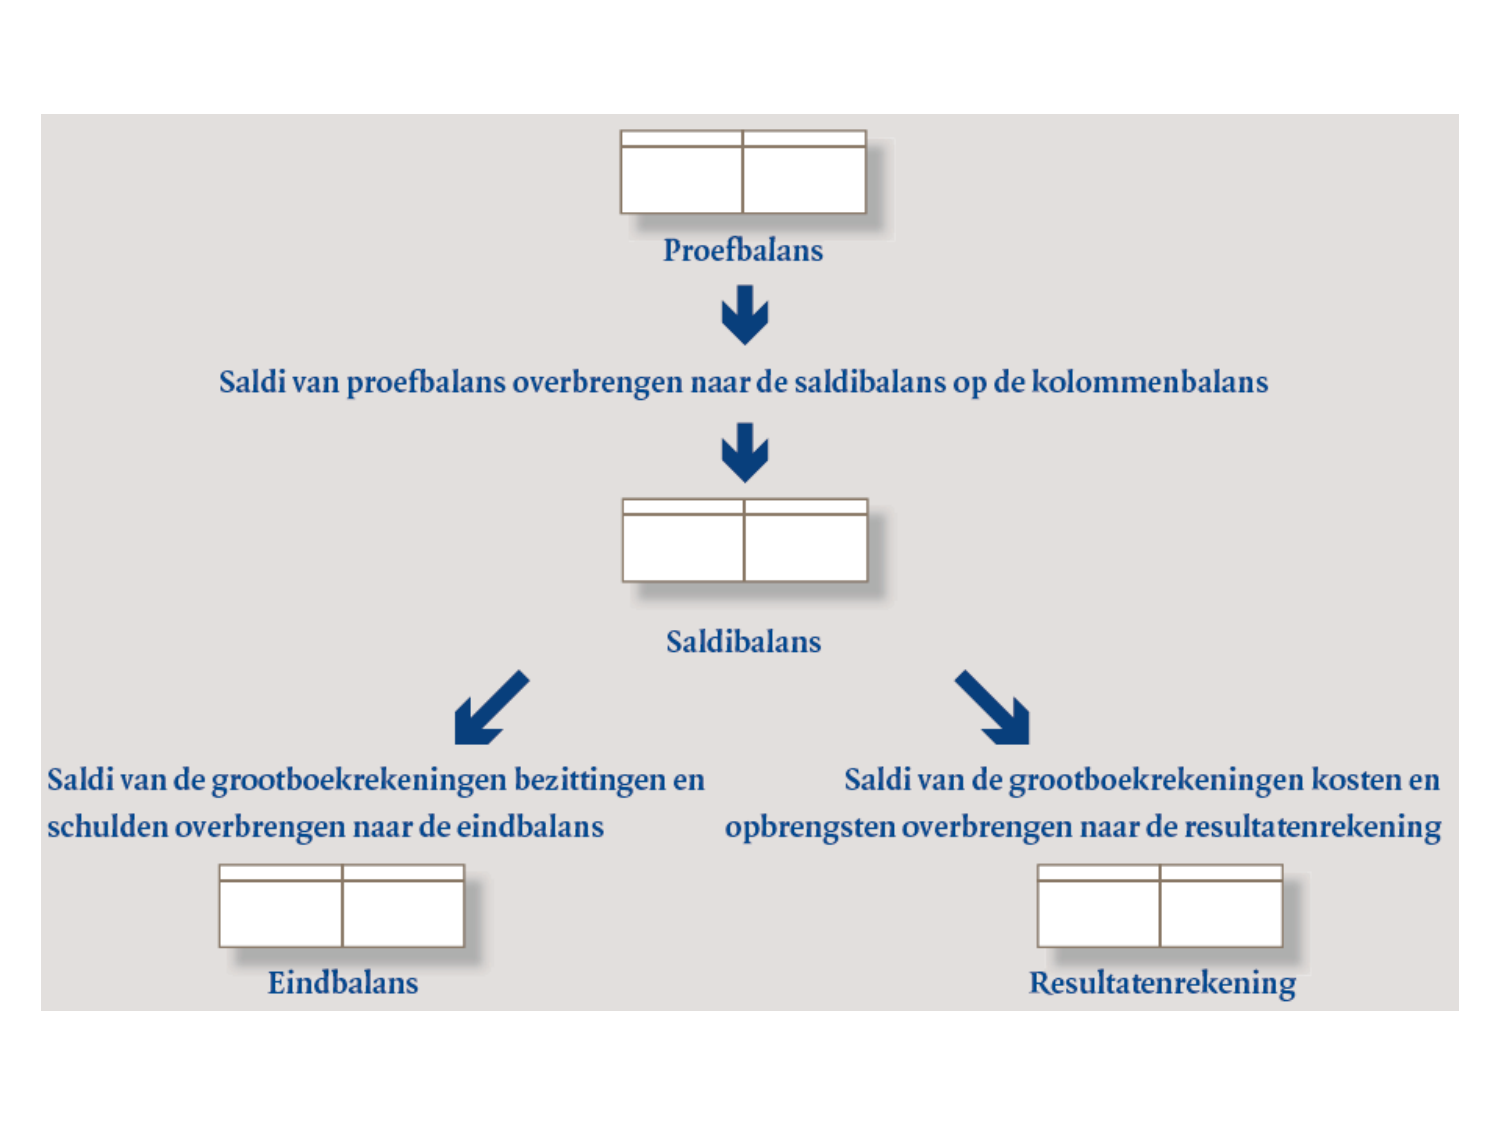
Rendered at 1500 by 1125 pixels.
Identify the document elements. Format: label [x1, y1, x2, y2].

picture [41, 114, 1459, 1011]
